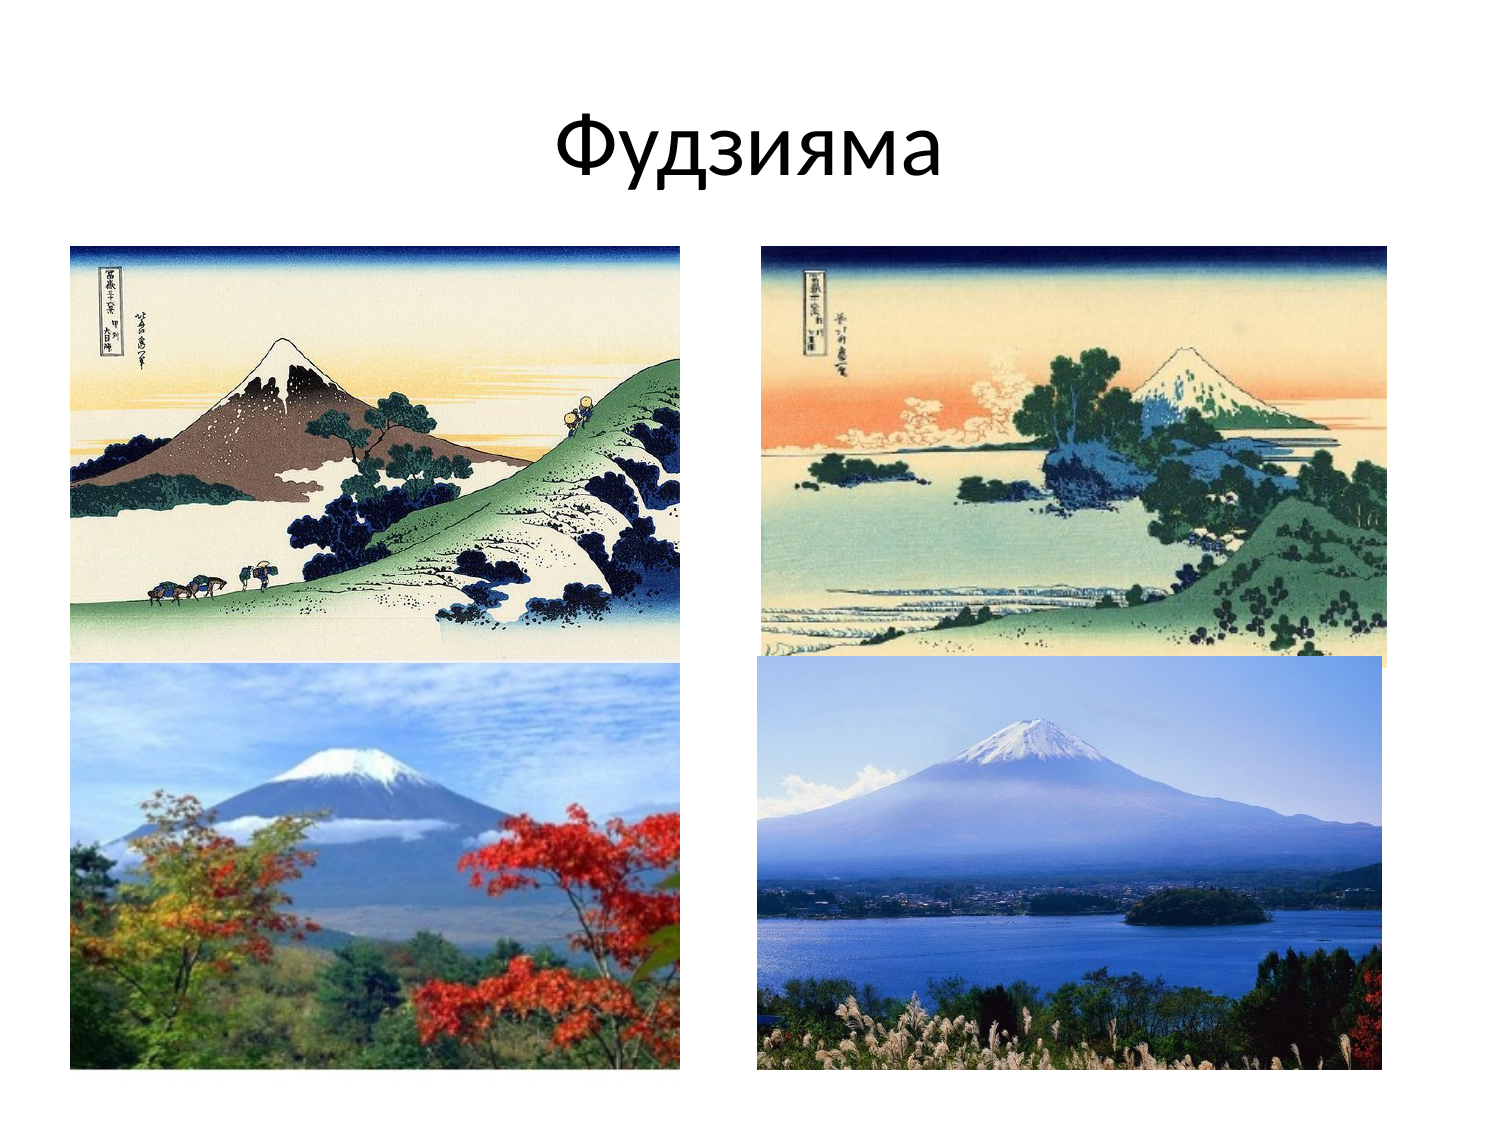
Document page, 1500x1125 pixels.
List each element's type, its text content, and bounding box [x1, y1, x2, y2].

picture [70, 245, 680, 1100]
title Фудзияма [75, 45, 1425, 233]
picture [756, 245, 1387, 1070]
